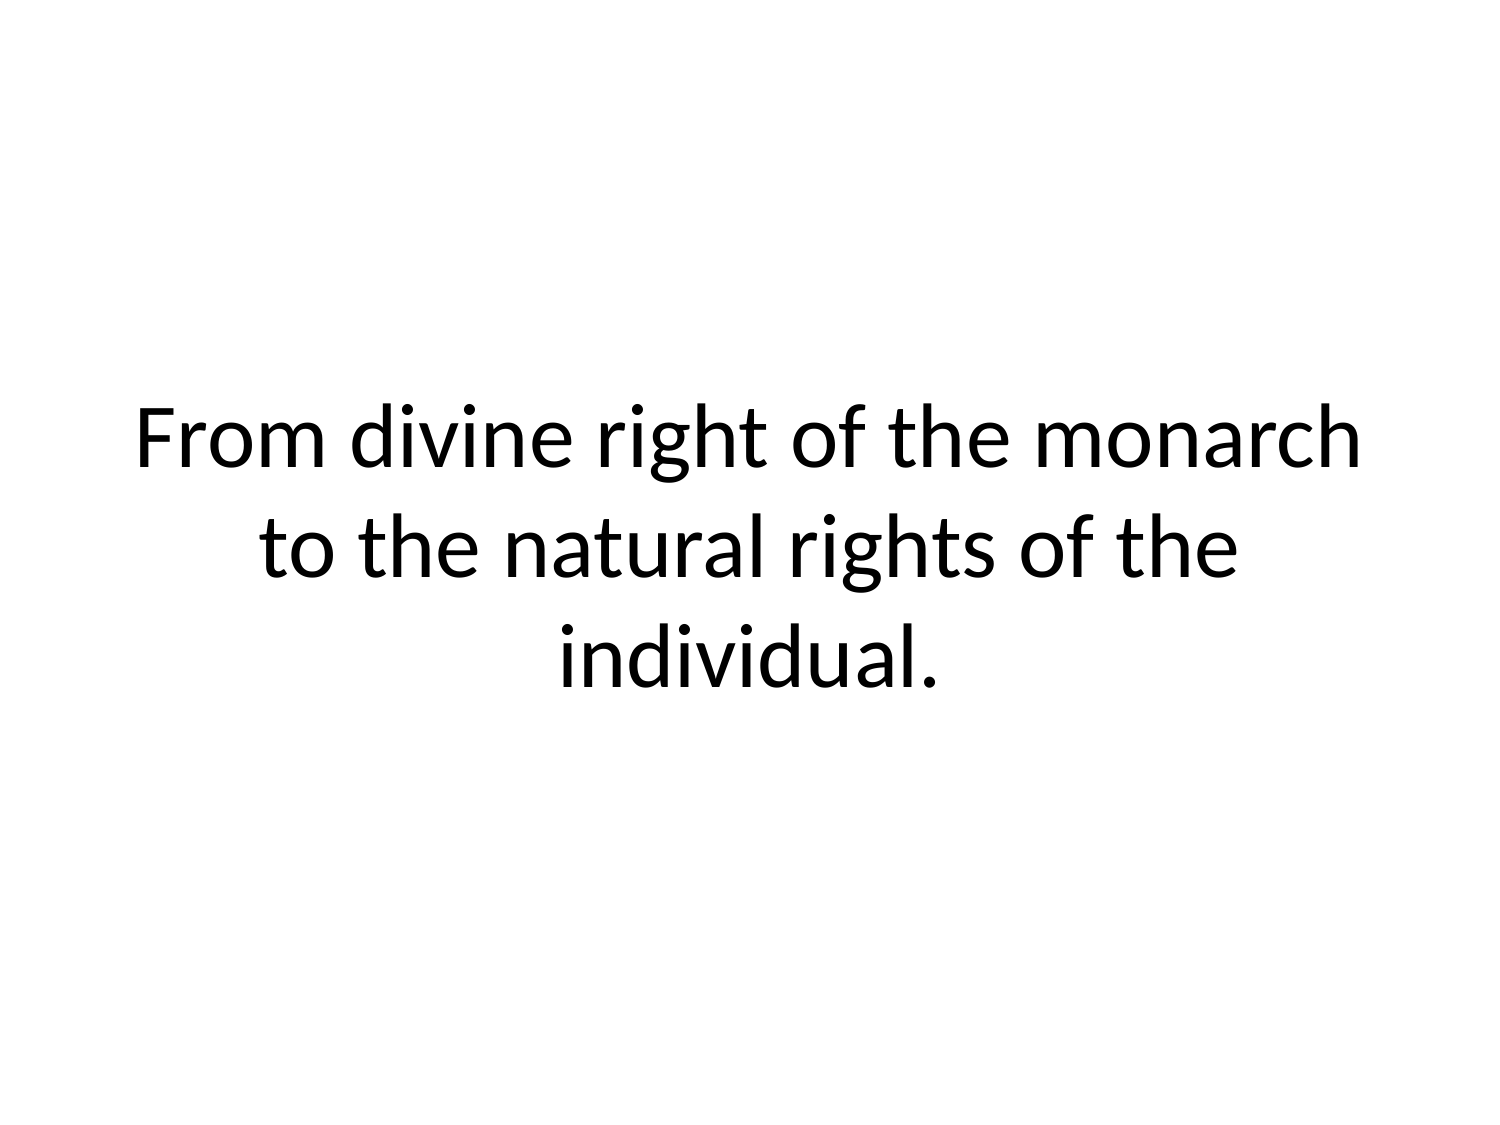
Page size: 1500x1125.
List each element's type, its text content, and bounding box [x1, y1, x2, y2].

title From divine right of the monarch to the natural rights of the individual. [74, 44, 1426, 1038]
